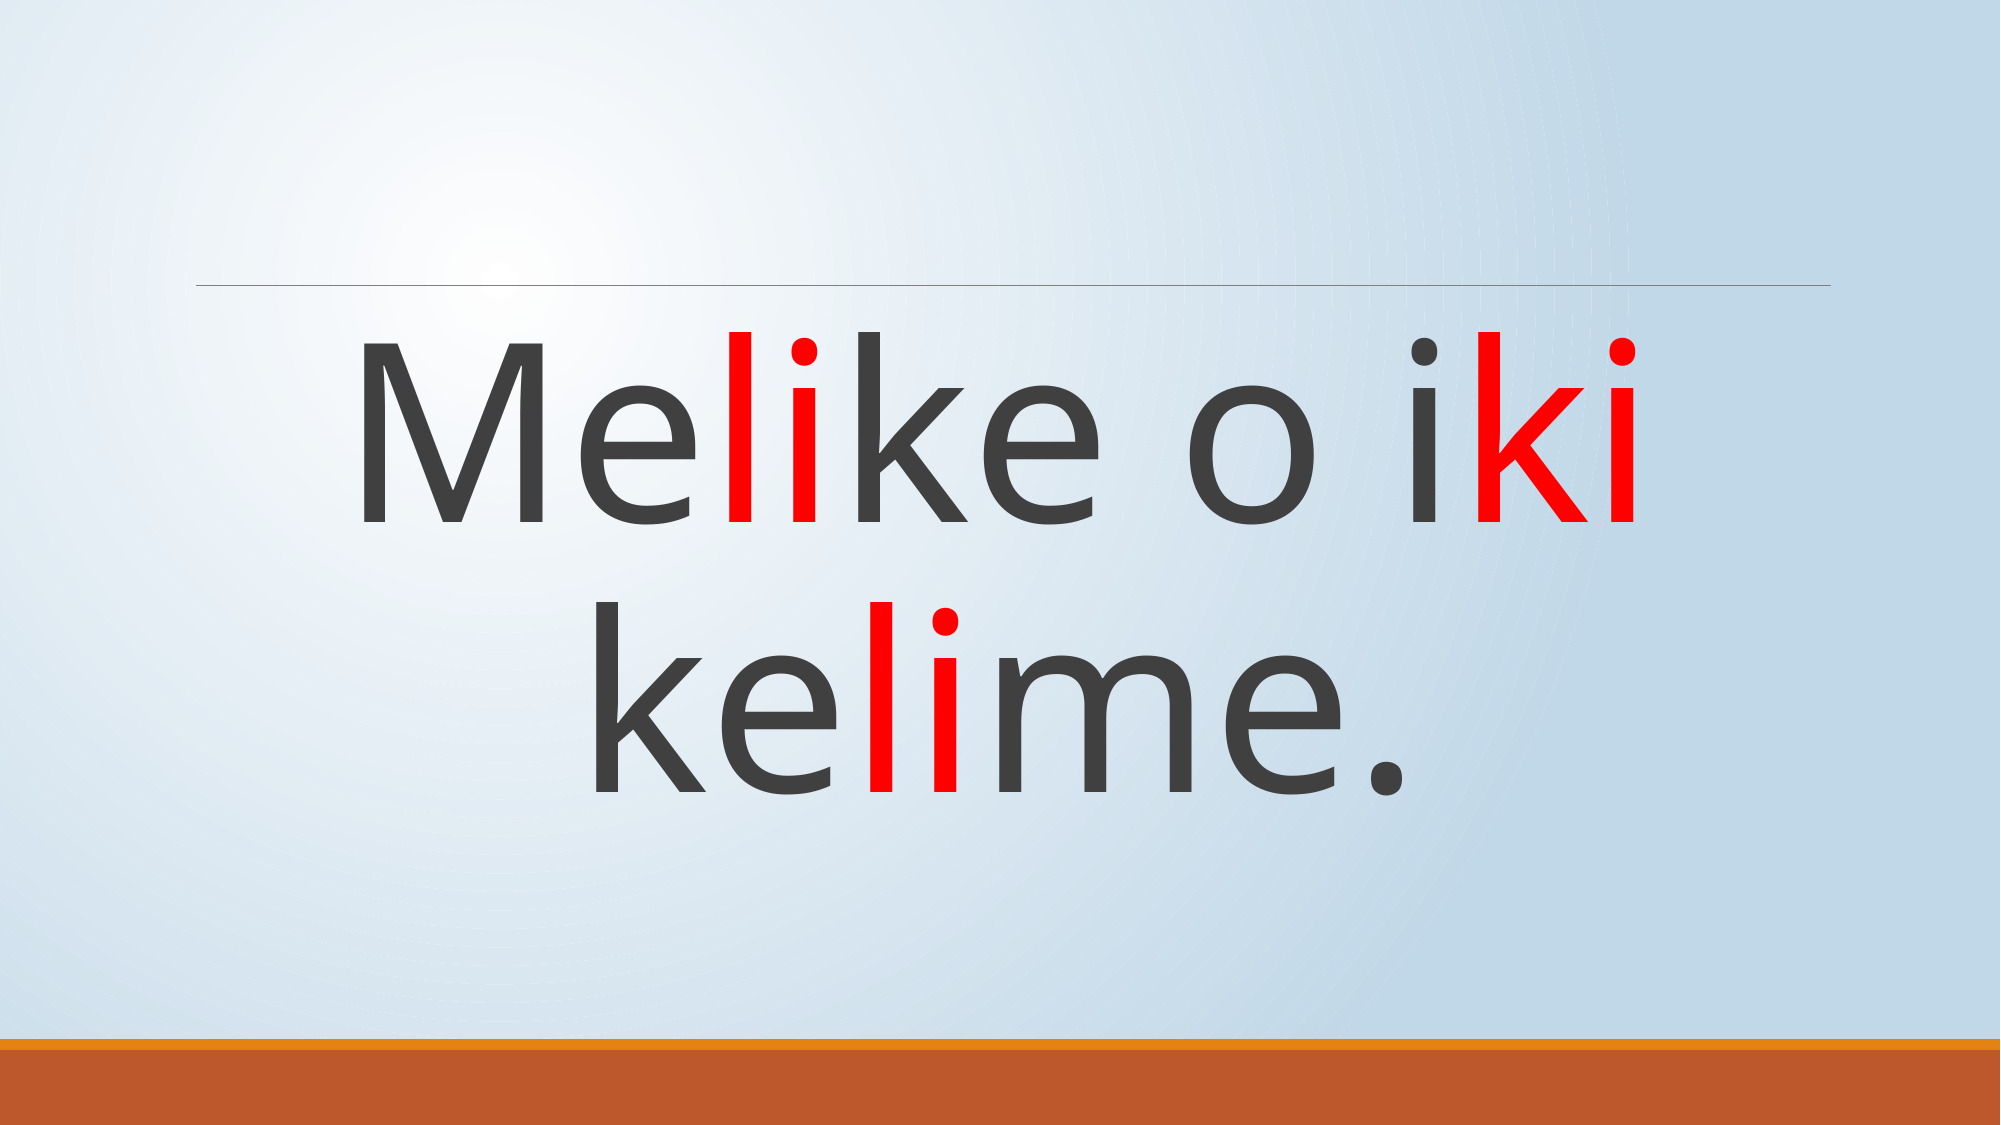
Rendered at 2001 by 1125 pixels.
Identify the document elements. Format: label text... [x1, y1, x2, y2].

list Melike o iki kelime. [47, 299, 1948, 1014]
